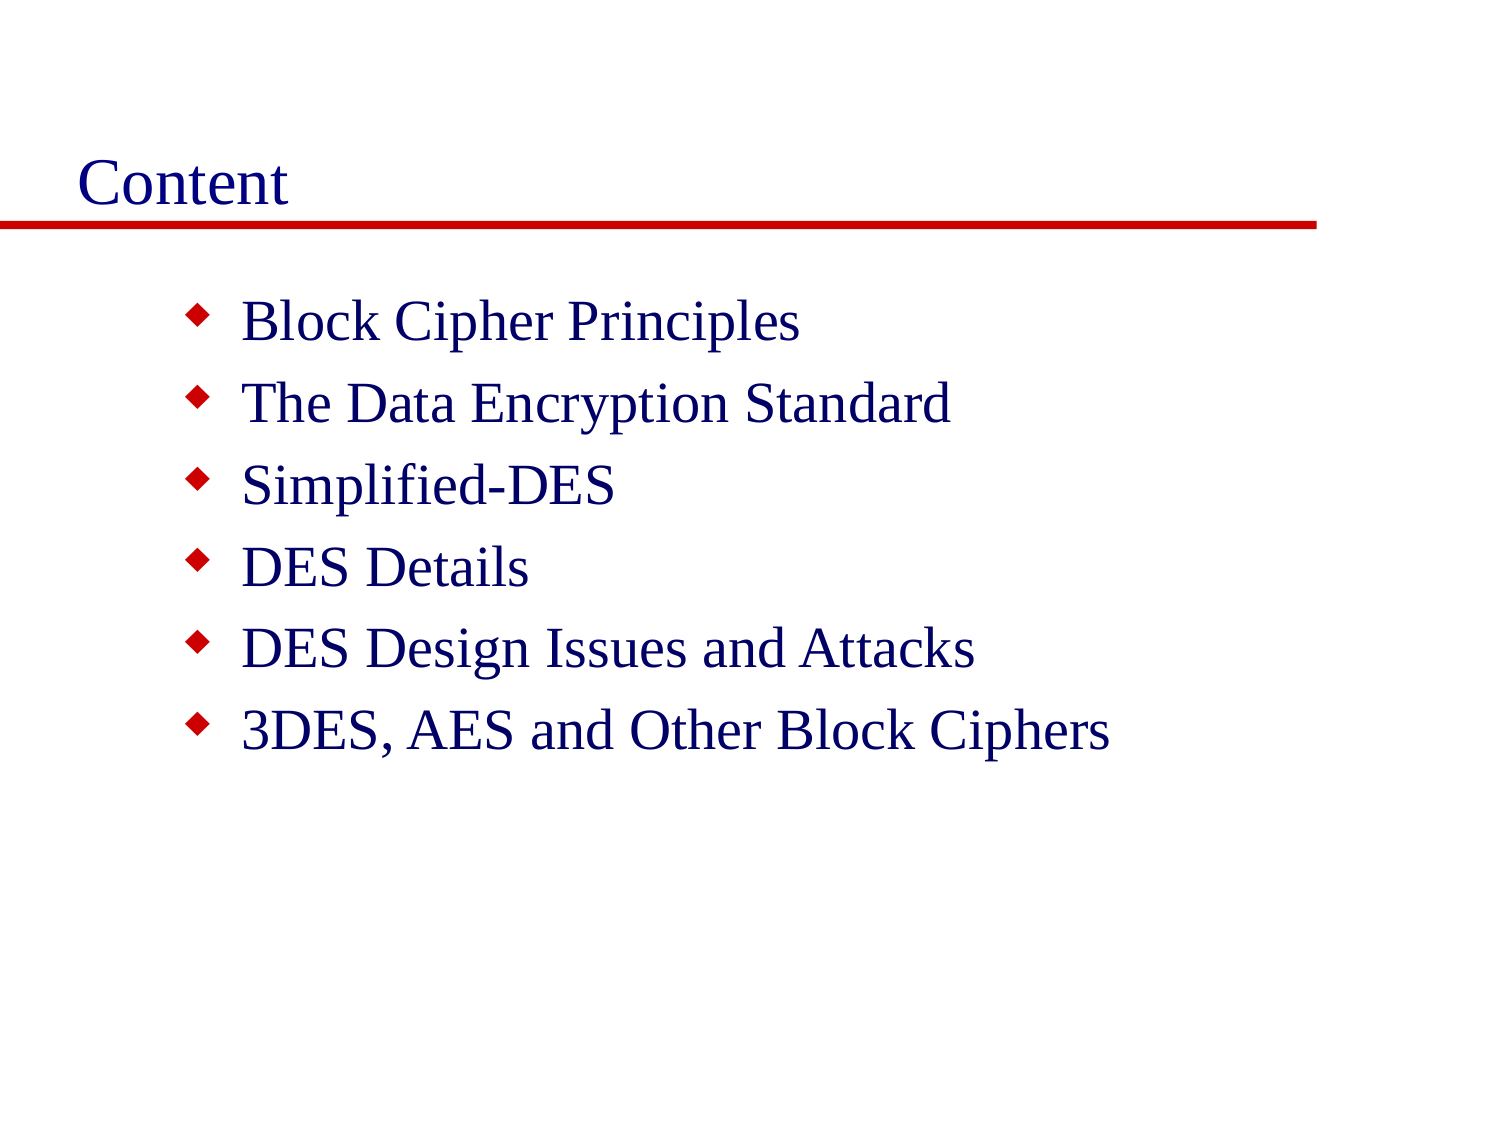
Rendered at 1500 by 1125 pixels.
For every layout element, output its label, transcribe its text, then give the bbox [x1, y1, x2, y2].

title Content [62, 43, 1338, 226]
list Block Cipher Principles The Data Encryption Standard Simplified-DES DES Details DES Design Issues and Attacks 3DES, AES and Other Block Ciphers [169, 274, 1438, 951]
